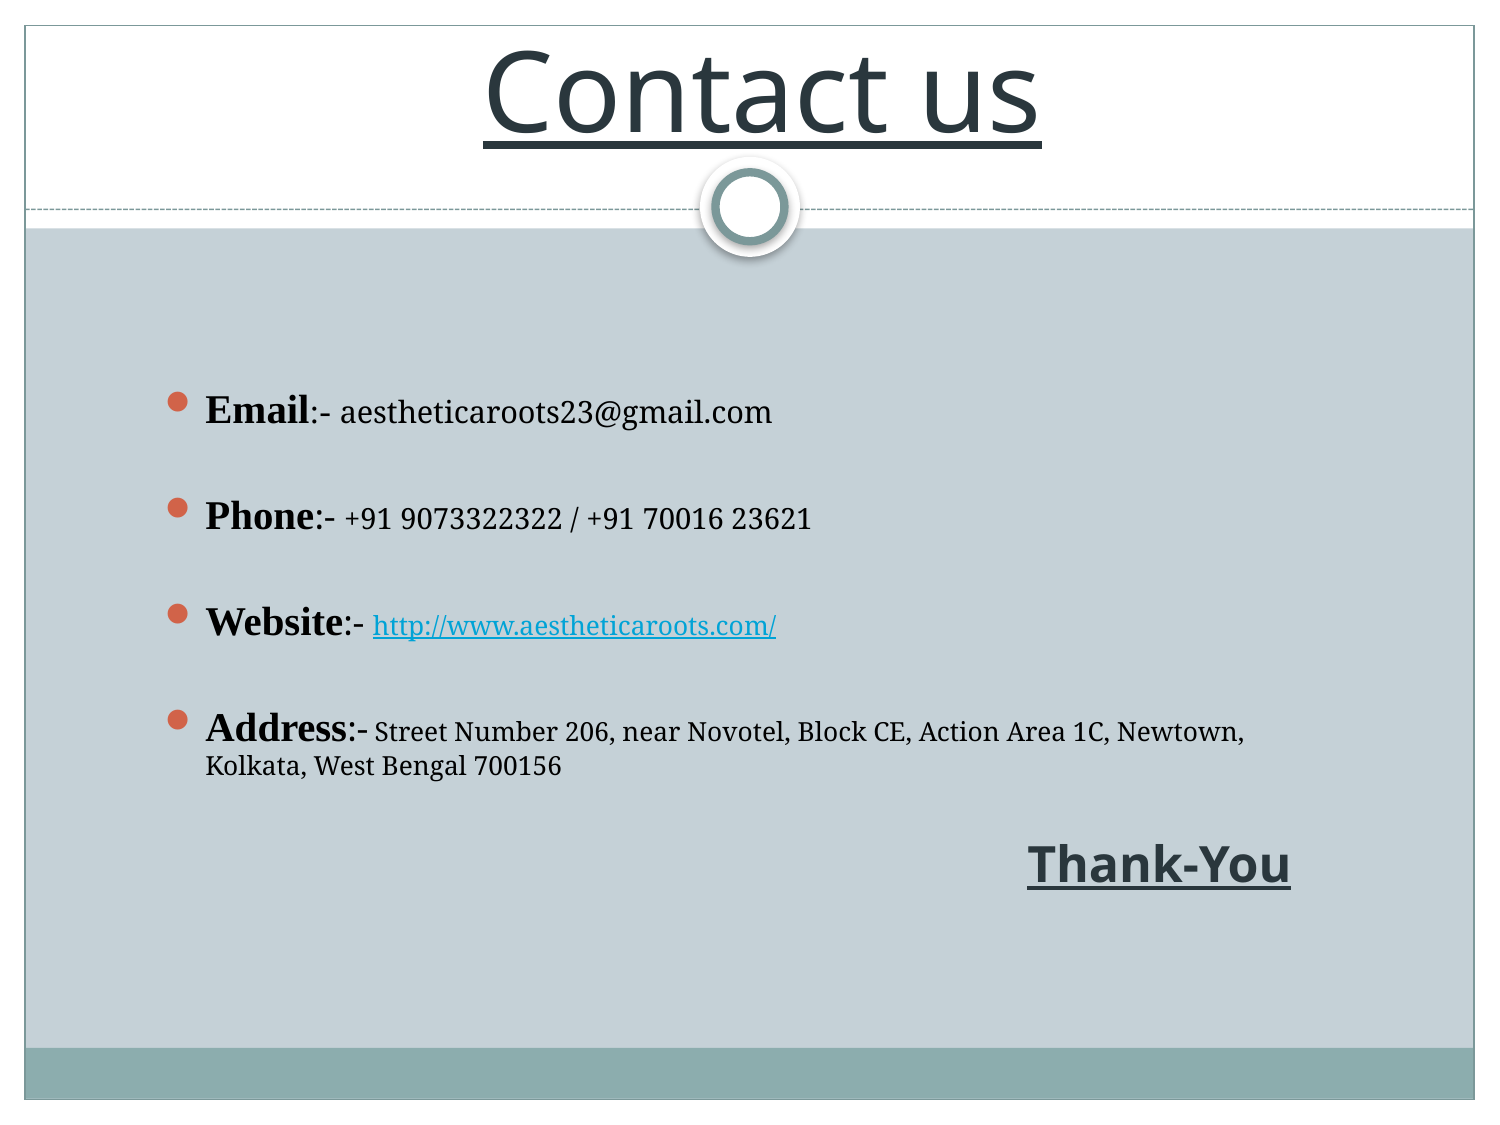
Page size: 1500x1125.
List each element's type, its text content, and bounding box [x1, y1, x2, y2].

text_box Thank-You [1012, 824, 1338, 900]
title Contact us [87, 0, 1438, 163]
list Email:- aestheticaroots23@gmail.com Phone:- +91 9073322322 / +91 70016 23621 Website:- http://www.aestheticaroots.com/ Address:- Street Number 206, near Novotel, Block CE, Action Area 1C, Newtown, Kolkata, West Bengal 700156 [150, 375, 1325, 793]
